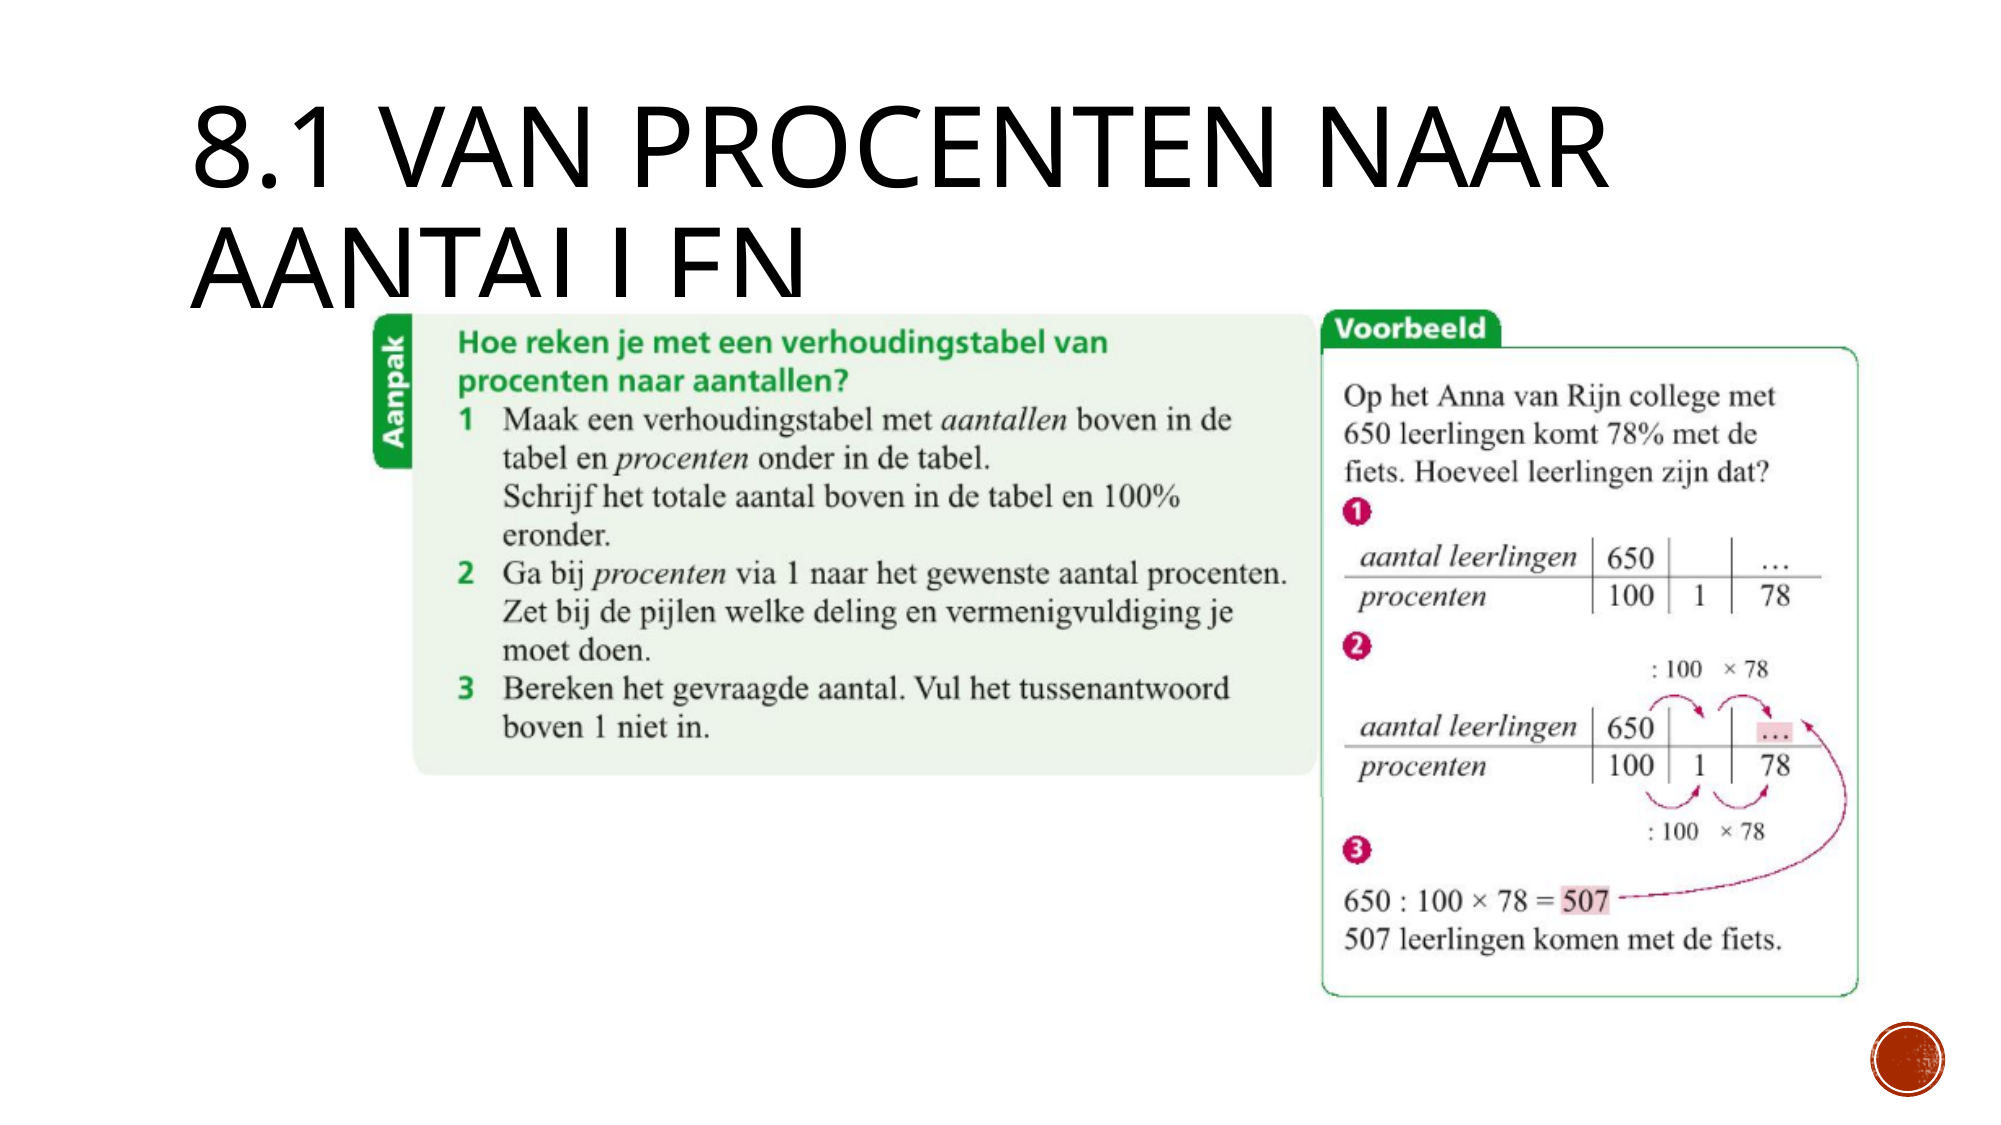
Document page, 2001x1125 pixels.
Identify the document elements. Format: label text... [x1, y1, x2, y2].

title 8.1 van procenten naar aantallen [175, 79, 1826, 344]
picture [369, 297, 1880, 1013]
